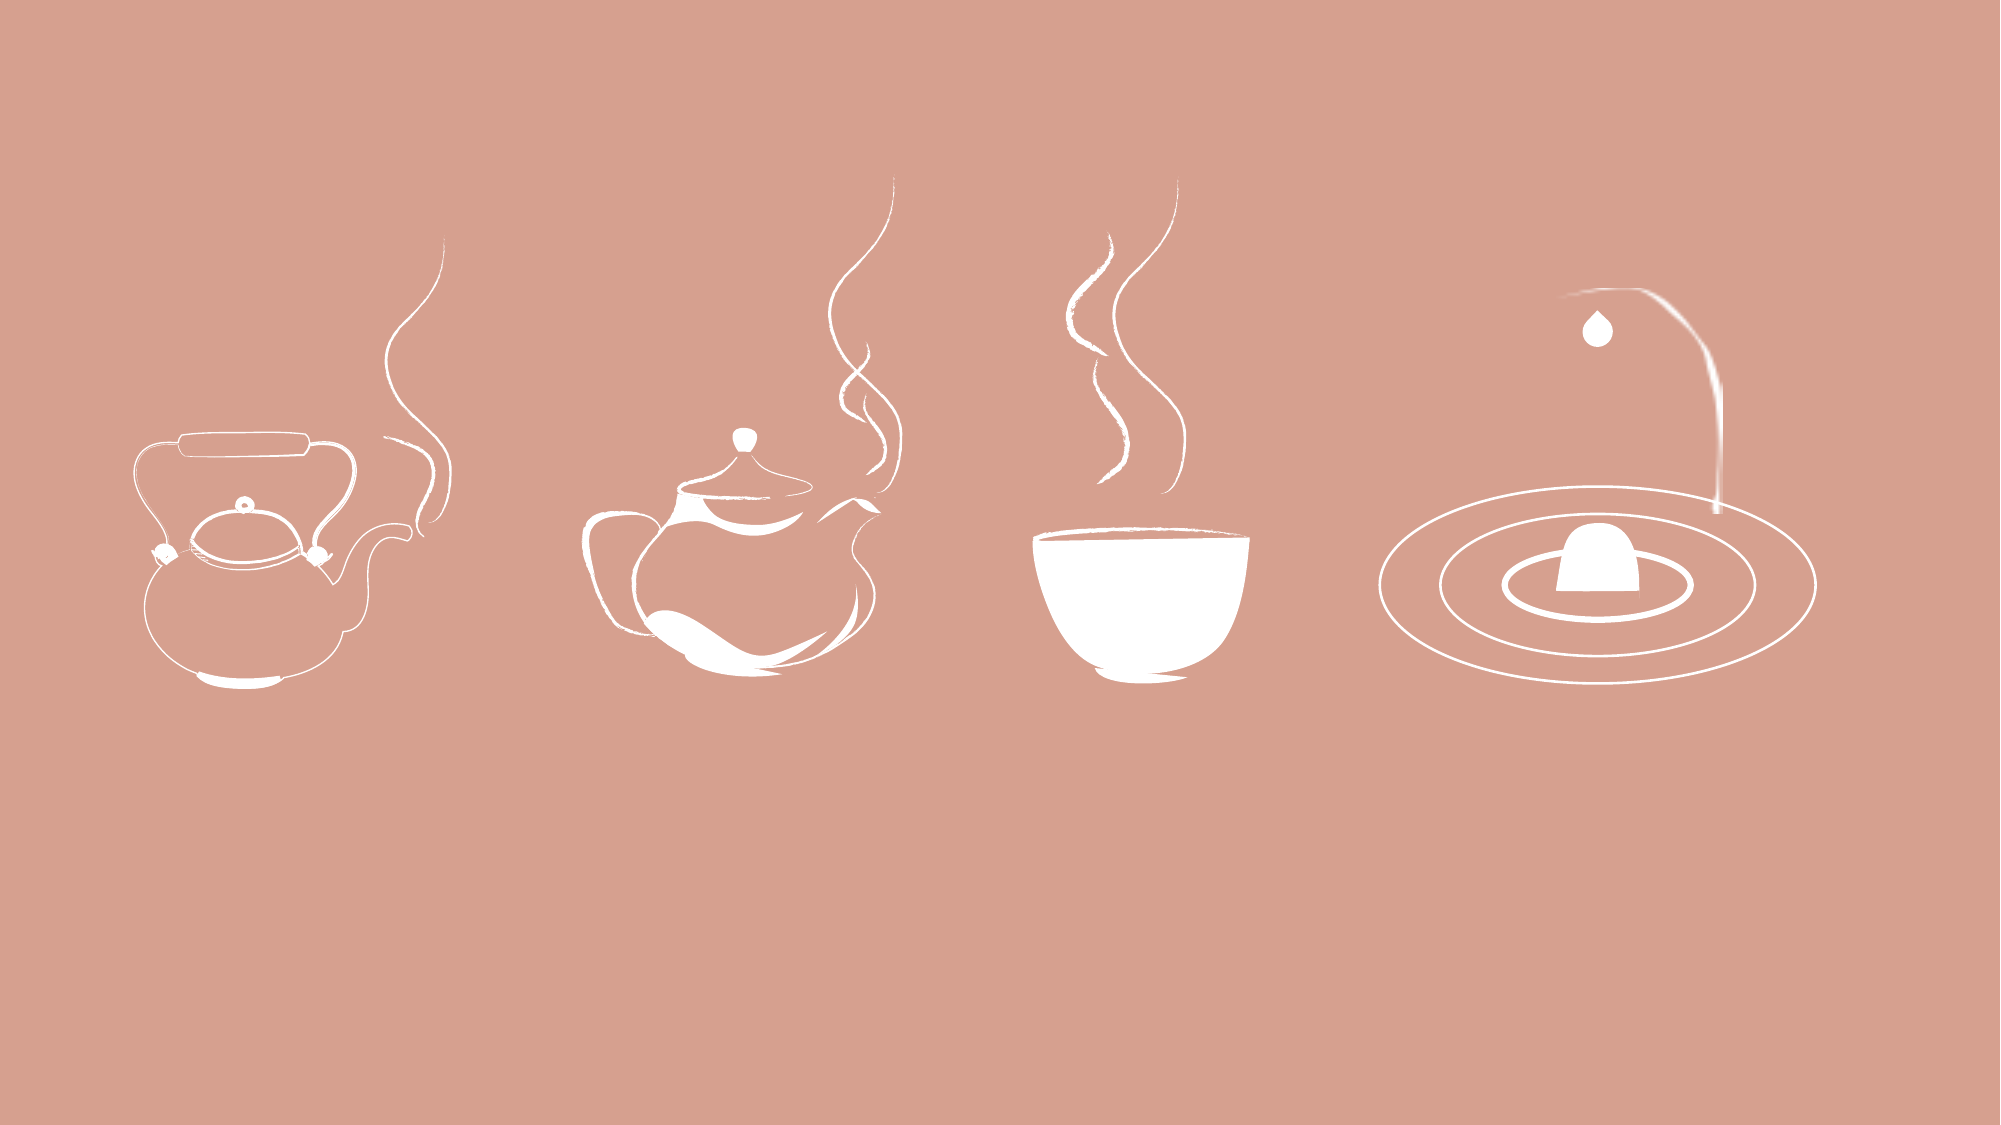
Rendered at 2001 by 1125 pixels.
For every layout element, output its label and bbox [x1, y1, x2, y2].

text_box [1379, 288, 1816, 684]
text_box [1032, 176, 1251, 684]
text_box [133, 234, 452, 689]
text_box [581, 173, 903, 677]
